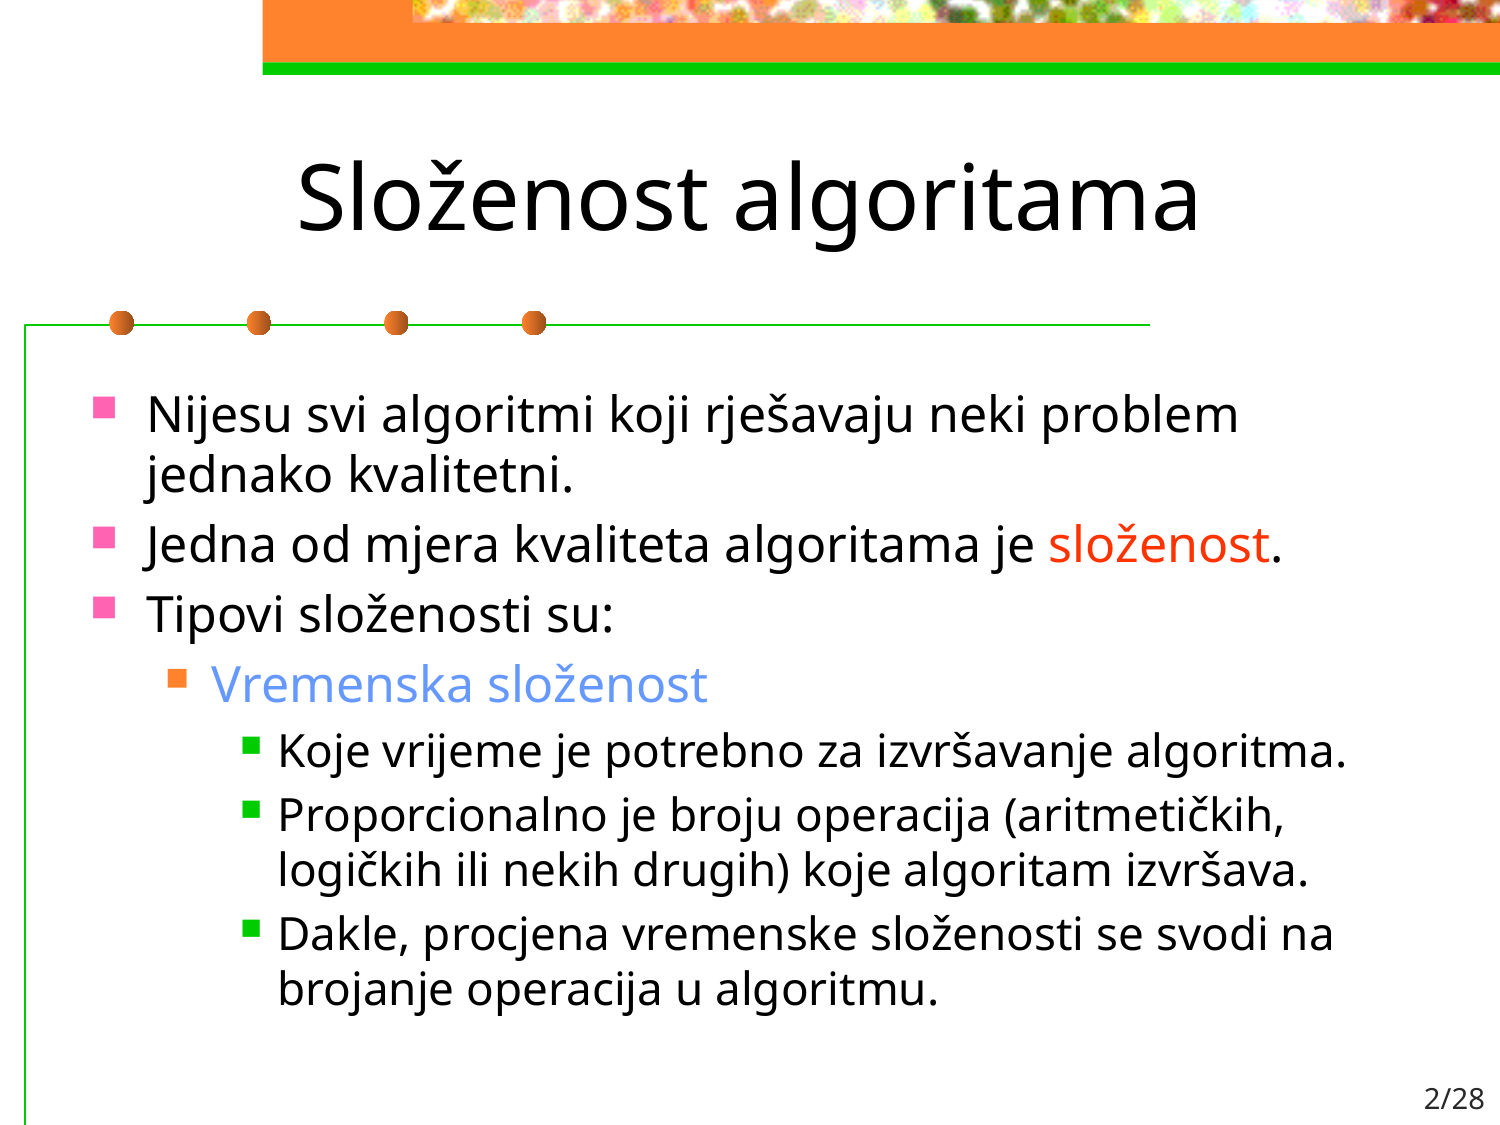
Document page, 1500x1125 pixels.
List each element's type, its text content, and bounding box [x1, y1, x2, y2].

picture [412, 0, 1500, 23]
text_box 2/28 [1374, 1072, 1500, 1123]
list Nijesu svi algoritmi koji rješavaju neki problem jednako kvalitetni. Jedna od mjera kvaliteta algoritama je složenost. Tipovi složenosti su: Vremenska složenost Koje vrijeme je potrebno za izvršavanje algoritma. Proporcionalno je broju operacija (aritmetičkih, logičkih ili nekih drugih) koje algoritam izvršava. Dakle, procjena vremenske složenosti se svodi na brojanje operacija u algoritmu. [75, 375, 1425, 1050]
title Složenost algoritama [112, 99, 1388, 288]
